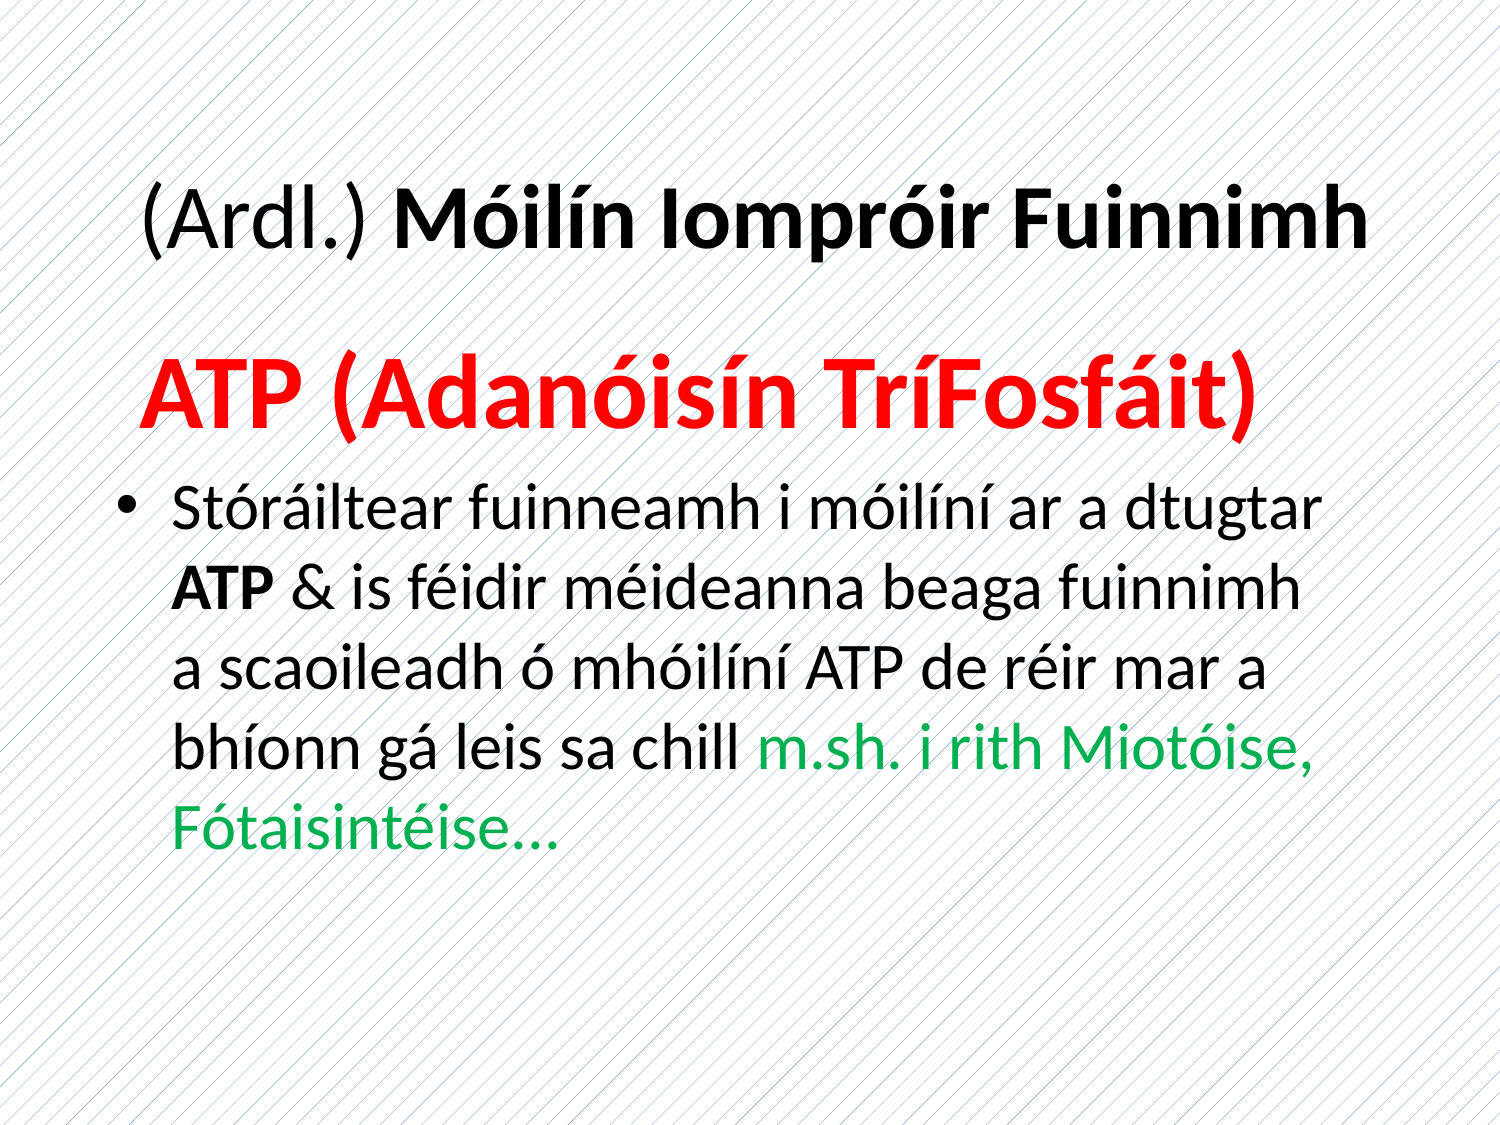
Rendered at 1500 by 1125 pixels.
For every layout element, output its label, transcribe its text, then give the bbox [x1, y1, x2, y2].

footer [512, 1042, 988, 1103]
list ATP (Adanóisín TríFosfáit) Stóráiltear fuinneamh i móilíní ar a dtugtar ATP & is féidir méideanna beaga fuinnimh a scaoileadh ó mhóilíní ATP de réir mar a bhíonn gá leis sa chill m.sh. i rith Miotóise, Fótaisintéise... [100, 314, 1347, 1125]
title (Ardl.) Móilín Iompróir Fuinnimh [123, 137, 1474, 287]
